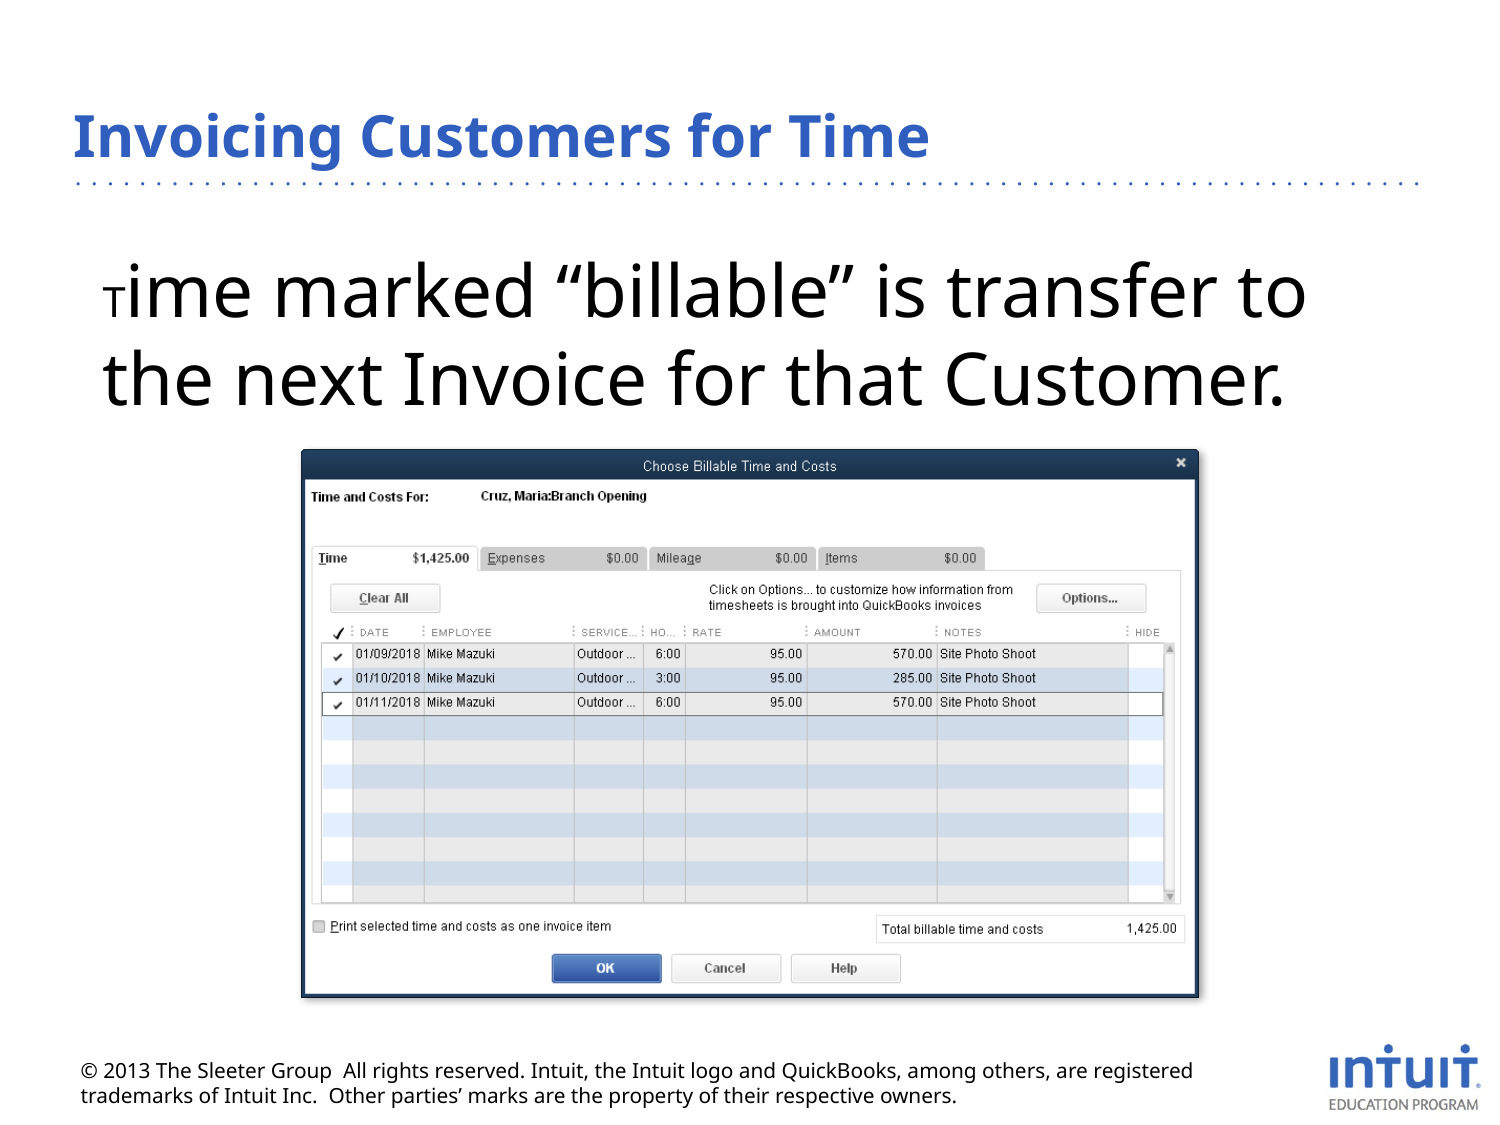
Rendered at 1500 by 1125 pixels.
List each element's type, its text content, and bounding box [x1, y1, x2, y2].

list Time marked “billable” is transfer to the next Invoice for that Customer. [75, 237, 1425, 513]
picture [300, 449, 1200, 998]
title Invoicing Customers for Time [73, 62, 1424, 169]
picture [1325, 1039, 1485, 1116]
